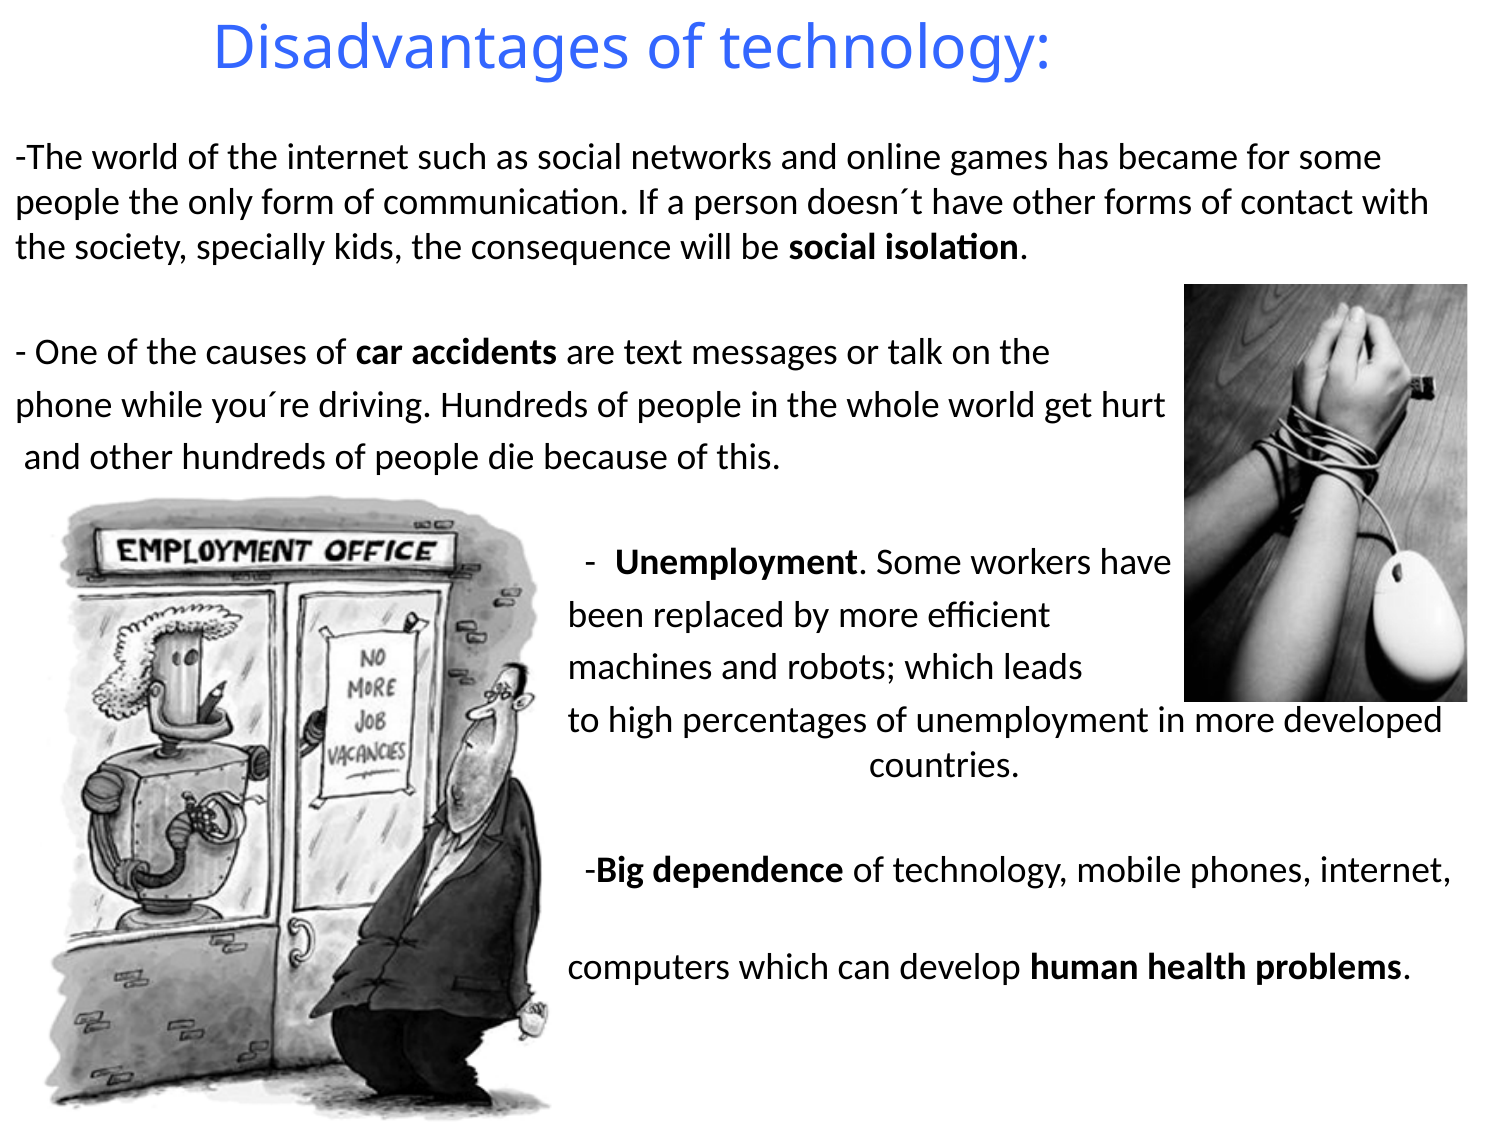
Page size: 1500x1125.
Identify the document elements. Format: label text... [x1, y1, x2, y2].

title Disadvantages of technology: [0, 0, 1266, 89]
picture [1183, 284, 1468, 702]
list -The world of the internet such as social networks and online games has became for some people the only form of communication. If a person doesn´t have other forms of contact with the society, specially kids, the consequence will be social isolation. - One of the causes of car accidents are text messages or talk on the phone while you´re driving. Hundreds of people in the whole world get hurt and other hundreds of people die because of this. - Unemployment. Some workers have been replaced by more efficient machines and robots; which leads to high percentages of unemployment in more developed countries. -Big dependence of technology, mobile phones, internet, computers which can develop human health problems. [0, 124, 1500, 1125]
picture [40, 492, 558, 1125]
